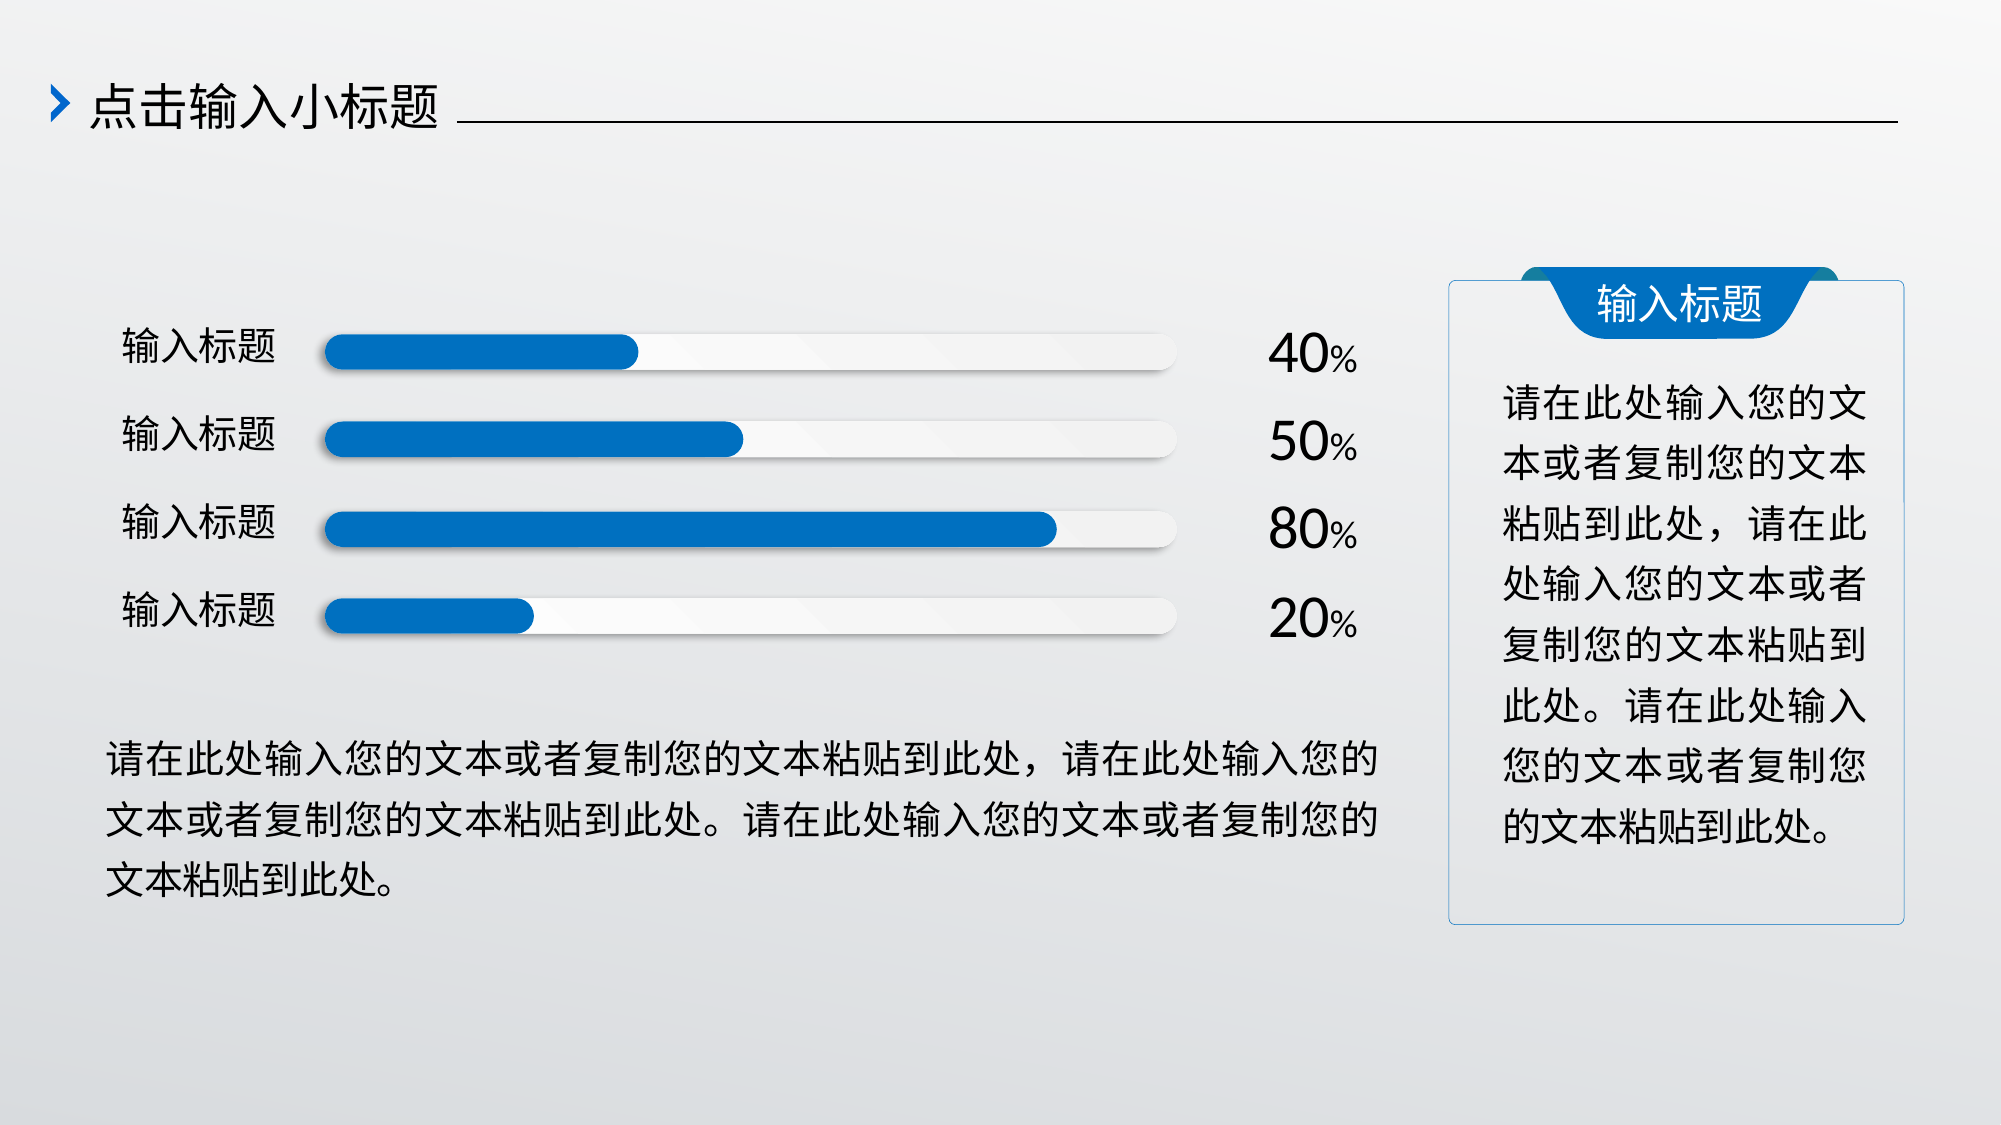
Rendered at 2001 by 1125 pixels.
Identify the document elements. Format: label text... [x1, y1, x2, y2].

text_box 输入标题 [94, 491, 294, 552]
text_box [324, 334, 1057, 634]
text_box 80% [1267, 495, 1426, 553]
text_box 20% [1267, 583, 1426, 642]
text_box 请在此处输入您的文本或者复制您的文本粘贴到此处，请在此处输入您的文本或者复制您的文本粘贴到此处。请在此处输入您的文本或者复制您的文本粘贴到此处。 [87, 712, 1398, 920]
text_box 请在此处输入您的文本或者复制您的文本粘贴到此处，请在此处输入您的文本或者复制您的文本粘贴到此处。请在此处输入您的文本或者复制您的文本粘贴到此处。 [1484, 355, 1886, 902]
text_box 40% [1267, 319, 1426, 377]
text_box [1448, 279, 1905, 926]
text_box 输入标题 [94, 403, 294, 464]
text_box 输入标题 [1536, 264, 1823, 342]
text_box 输入标题 [94, 579, 294, 640]
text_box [50, 67, 1899, 145]
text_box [1059, 334, 1177, 634]
text_box [1519, 264, 1548, 283]
text_box 50% [1267, 407, 1426, 465]
text_box 输入标题 [94, 314, 294, 376]
text_box [1812, 264, 1841, 283]
